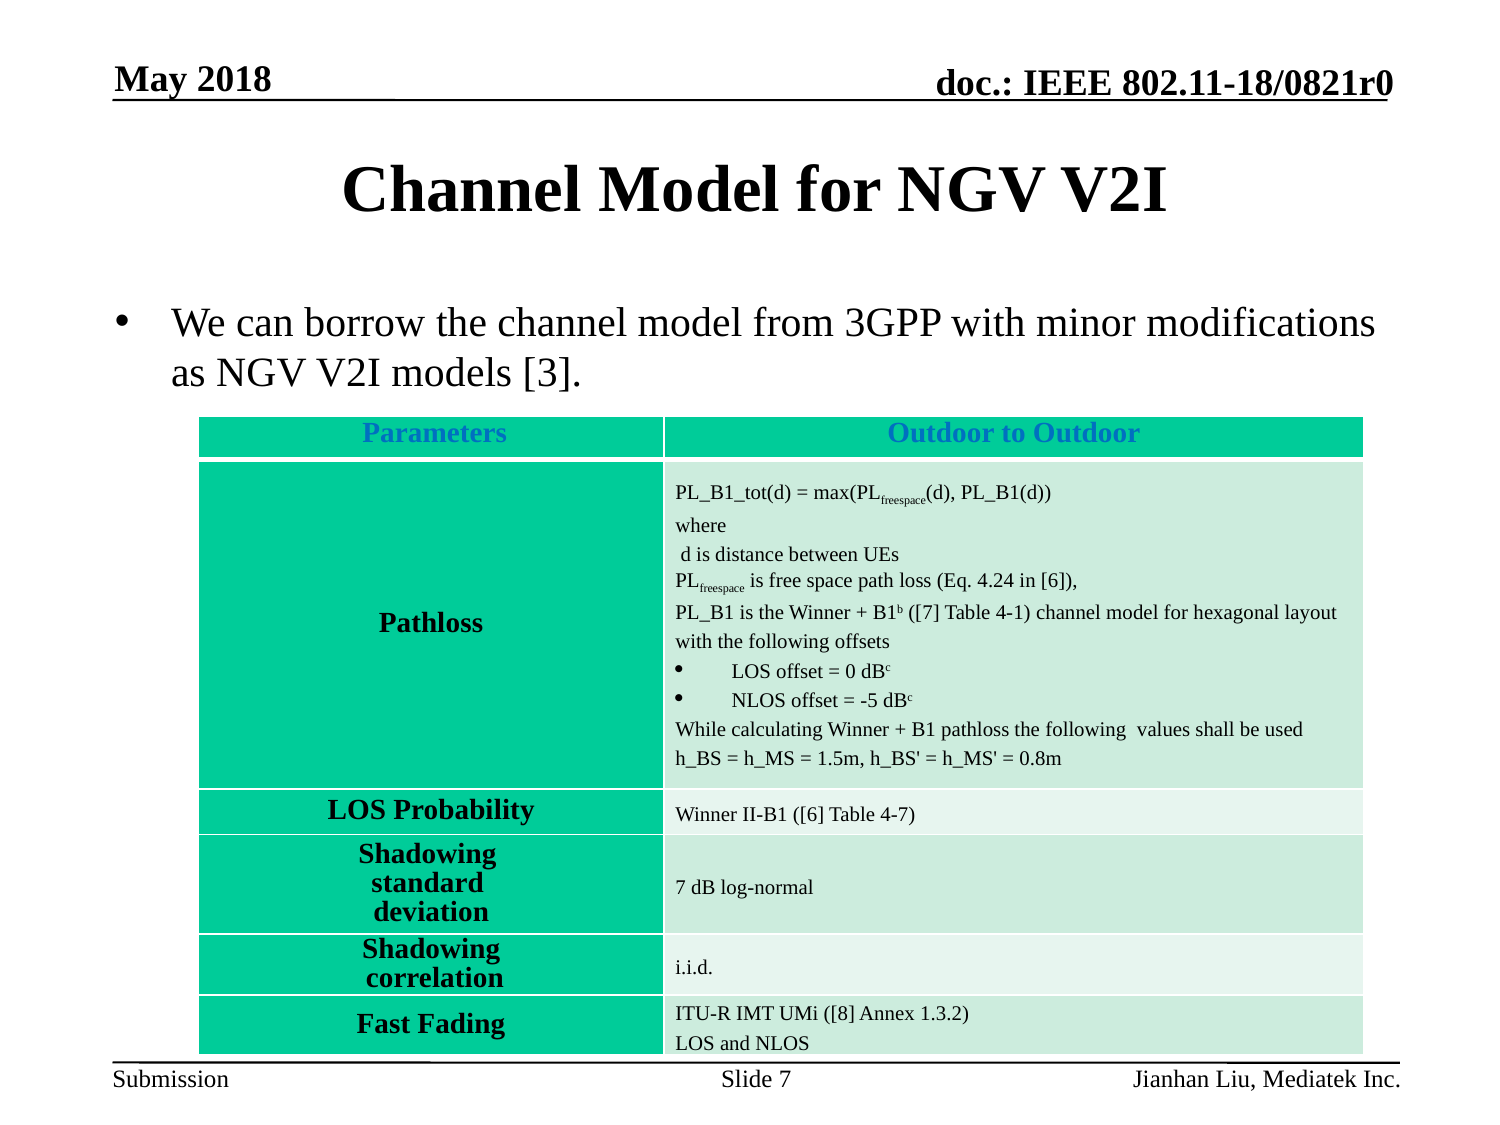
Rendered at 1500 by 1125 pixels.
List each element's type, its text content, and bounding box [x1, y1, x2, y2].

table_cell Shadowing correlation [199, 935, 663, 994]
text_box Channel Model for NGV V2I [117, 145, 1393, 253]
footer Jianhan Liu, Mediatek Inc. [878, 1061, 1402, 1093]
table_header Outdoor to Outdoor [665, 417, 1363, 457]
table_cell LOS Probability [199, 790, 663, 834]
table_cell Winner II-B1 ([6] Table 4-7) [665, 790, 1363, 834]
text_box [75, 262, 1405, 775]
slide_number Slide 7 [712, 1061, 800, 1123]
table_cell i.i.d. [665, 935, 1363, 994]
text_box We can borrow the channel model from 3GPP with minor modifications as NGV V2I models [3]. [99, 287, 1430, 416]
table_cell PL_B1_tot(d) = max(PLfreespace(d), PL_B1(d)) where d is distance between UEs PLfreespace is free space path loss (Eq. 4.24 in [6]), PL_B1 is the Winner + B1b ([7] Table 4-1) channel model for hexagonal layout with the following offsets LOS offset = 0 dBc NLOS offset = -5 dBc While calculating Winner + B1 pathloss the following values shall be used h_BS = h_MS = 1.5m, h_BS' = h_MS' = 0.8m [665, 462, 1363, 788]
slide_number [114, 54, 423, 100]
table_cell ITU-R IMT UMi ([8] Annex 1.3.2) LOS and NLOS [665, 996, 1363, 1054]
table_cell Fast Fading [199, 996, 663, 1054]
table_cell Pathloss [199, 462, 663, 788]
table_cell 7 dB log-normal [665, 835, 1363, 933]
table_header Parameters [199, 417, 663, 457]
table_cell Shadowing standard deviation [199, 835, 663, 933]
